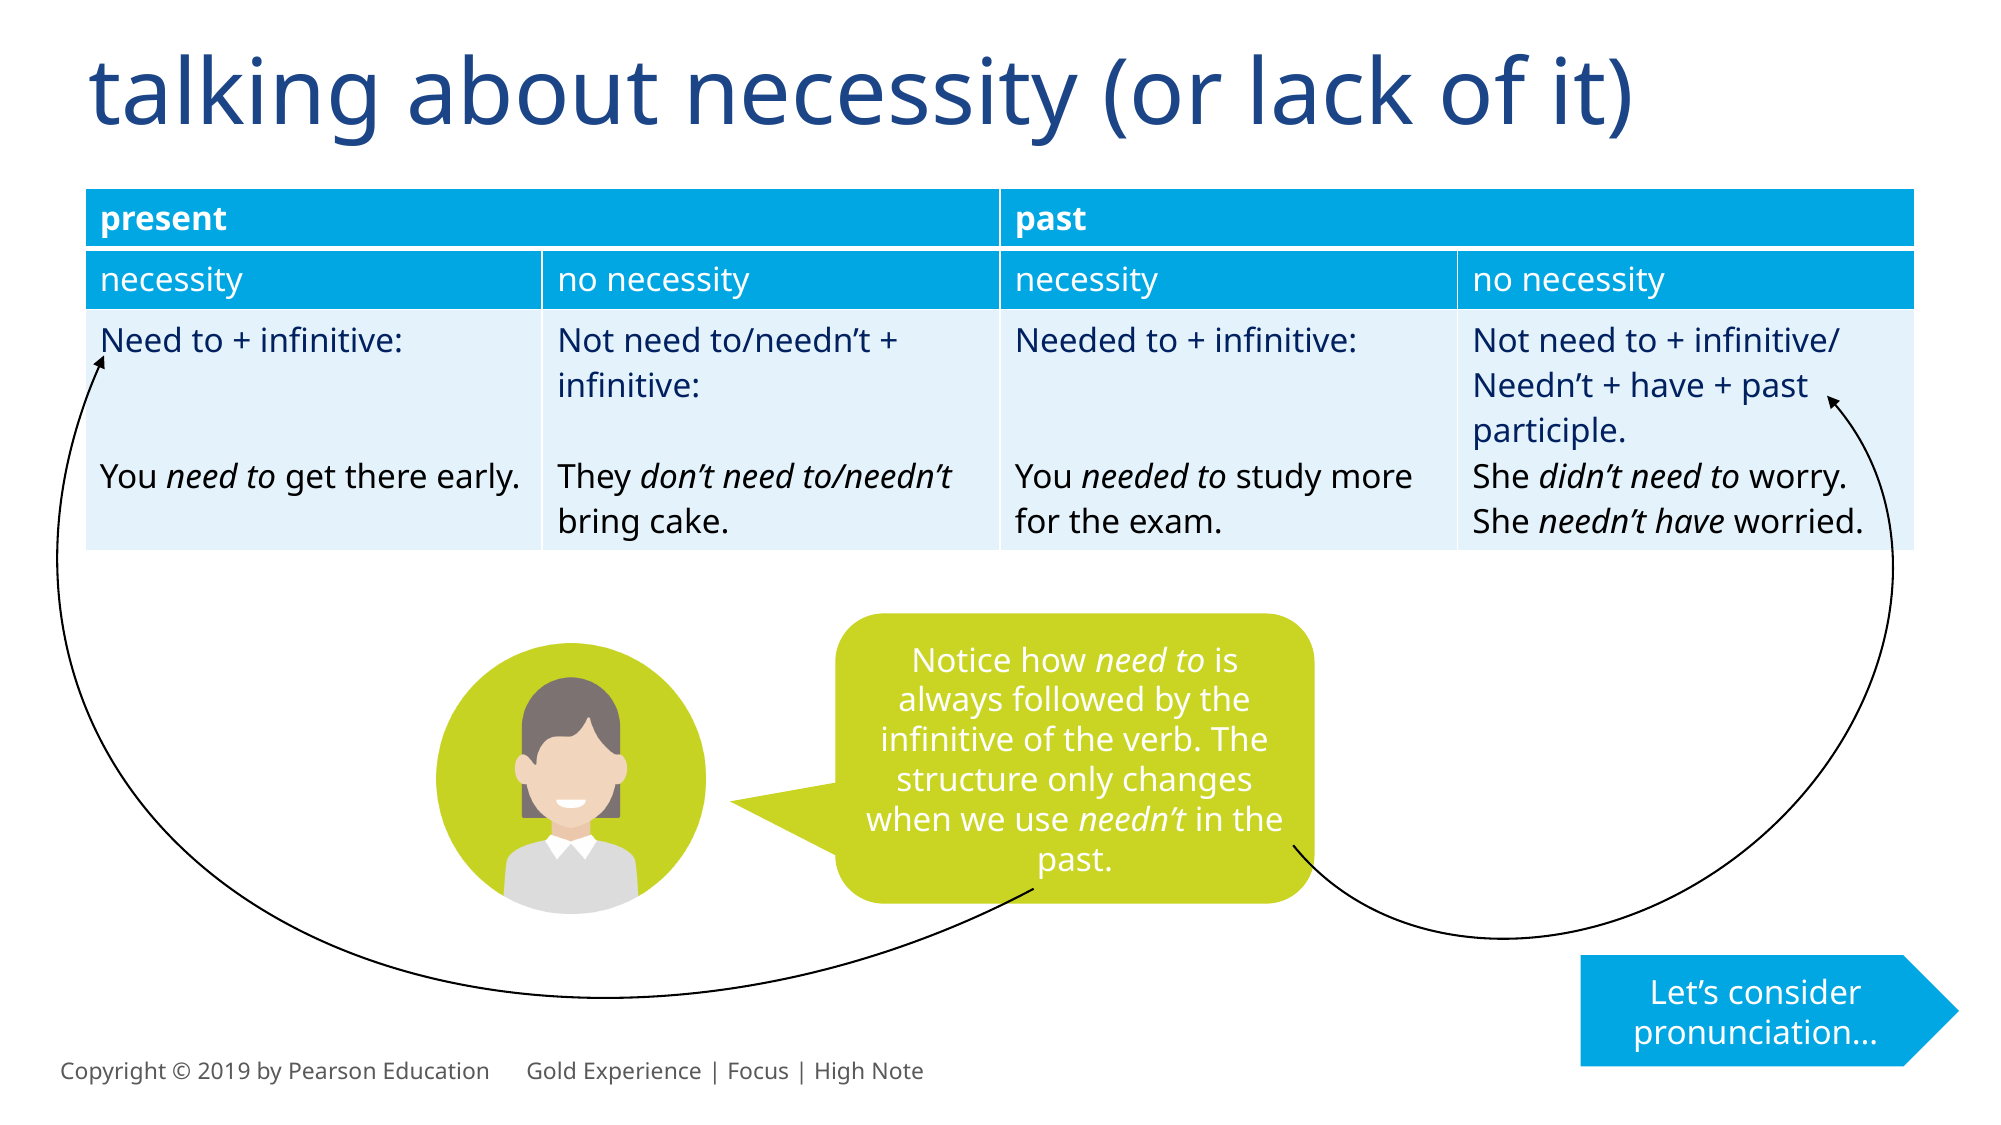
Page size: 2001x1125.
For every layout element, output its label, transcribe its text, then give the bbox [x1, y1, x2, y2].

footer Copyright © 2019 by Pearson Education Gold Experience | Focus | High Note [45, 1040, 1084, 1101]
text_box [57, 355, 1034, 999]
text_box [1293, 395, 1894, 939]
table_header present [86, 189, 999, 246]
table_cell Need to + infinitive: You need to get there early. [86, 310, 541, 419]
text_box Notice how need to is always followed by the infinitive of the verb. The structure only changes when we use needn’t in the past. [857, 613, 1315, 904]
table_cell Not need to/needn’t + infinitive: They don’t need to/needn’t bring cake. [543, 310, 999, 550]
table_cell no necessity [543, 251, 999, 309]
table_cell no necessity [1458, 251, 1914, 309]
text_box talking about necessity (or lack of it) [73, 37, 1716, 170]
table_cell Needed to + infinitive: You needed to study more for the exam. [1001, 310, 1457, 550]
text_box Let’s consider pronunciation… [1580, 955, 1959, 1067]
table_cell necessity [1001, 251, 1457, 309]
picture [435, 643, 706, 914]
table_cell necessity [86, 251, 541, 309]
table_header past [1001, 189, 1914, 246]
table_cell Not need to + infinitive/ Needn’t + have + past participle. She didn’t need to worry. She needn’t have worried. [1458, 310, 1914, 550]
